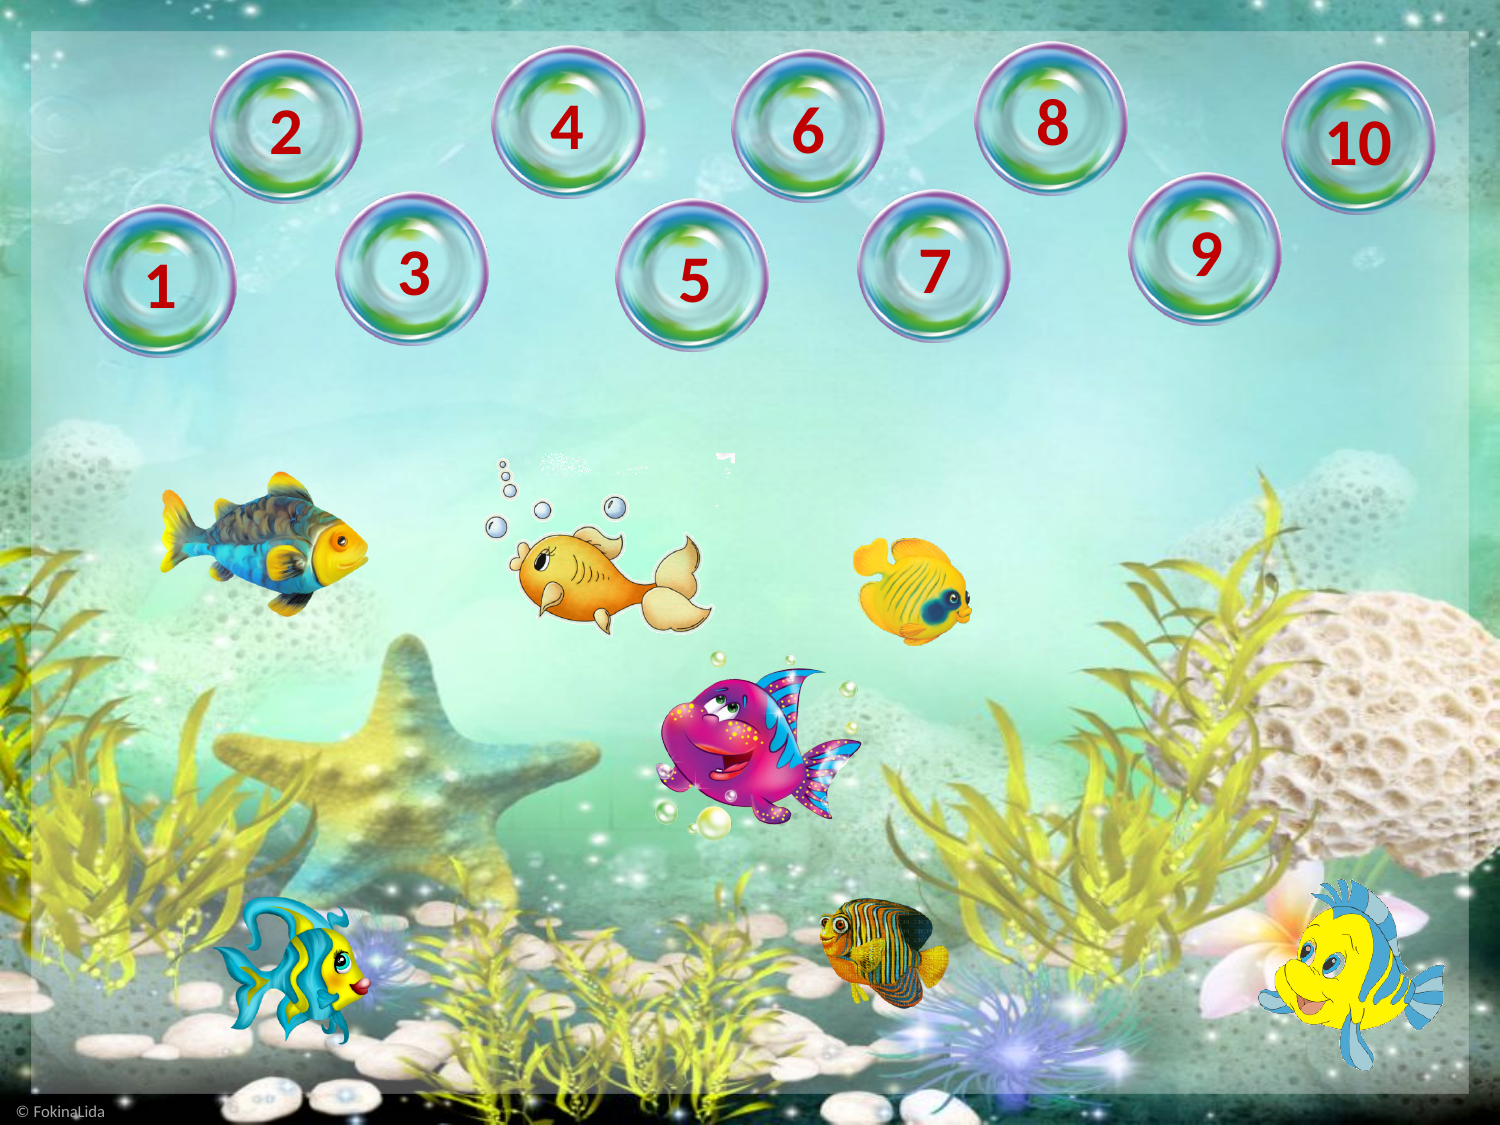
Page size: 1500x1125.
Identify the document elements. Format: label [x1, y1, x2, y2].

text_box [974, 41, 1129, 196]
text_box [335, 191, 490, 346]
text_box [1281, 61, 1436, 216]
text_box [82, 203, 237, 358]
picture [0, 0, 1500, 1125]
text_box [857, 189, 1012, 344]
text_box [731, 48, 886, 203]
text_box [209, 50, 364, 205]
text_box [1127, 172, 1282, 327]
text_box [491, 45, 646, 200]
text_box [614, 197, 769, 352]
